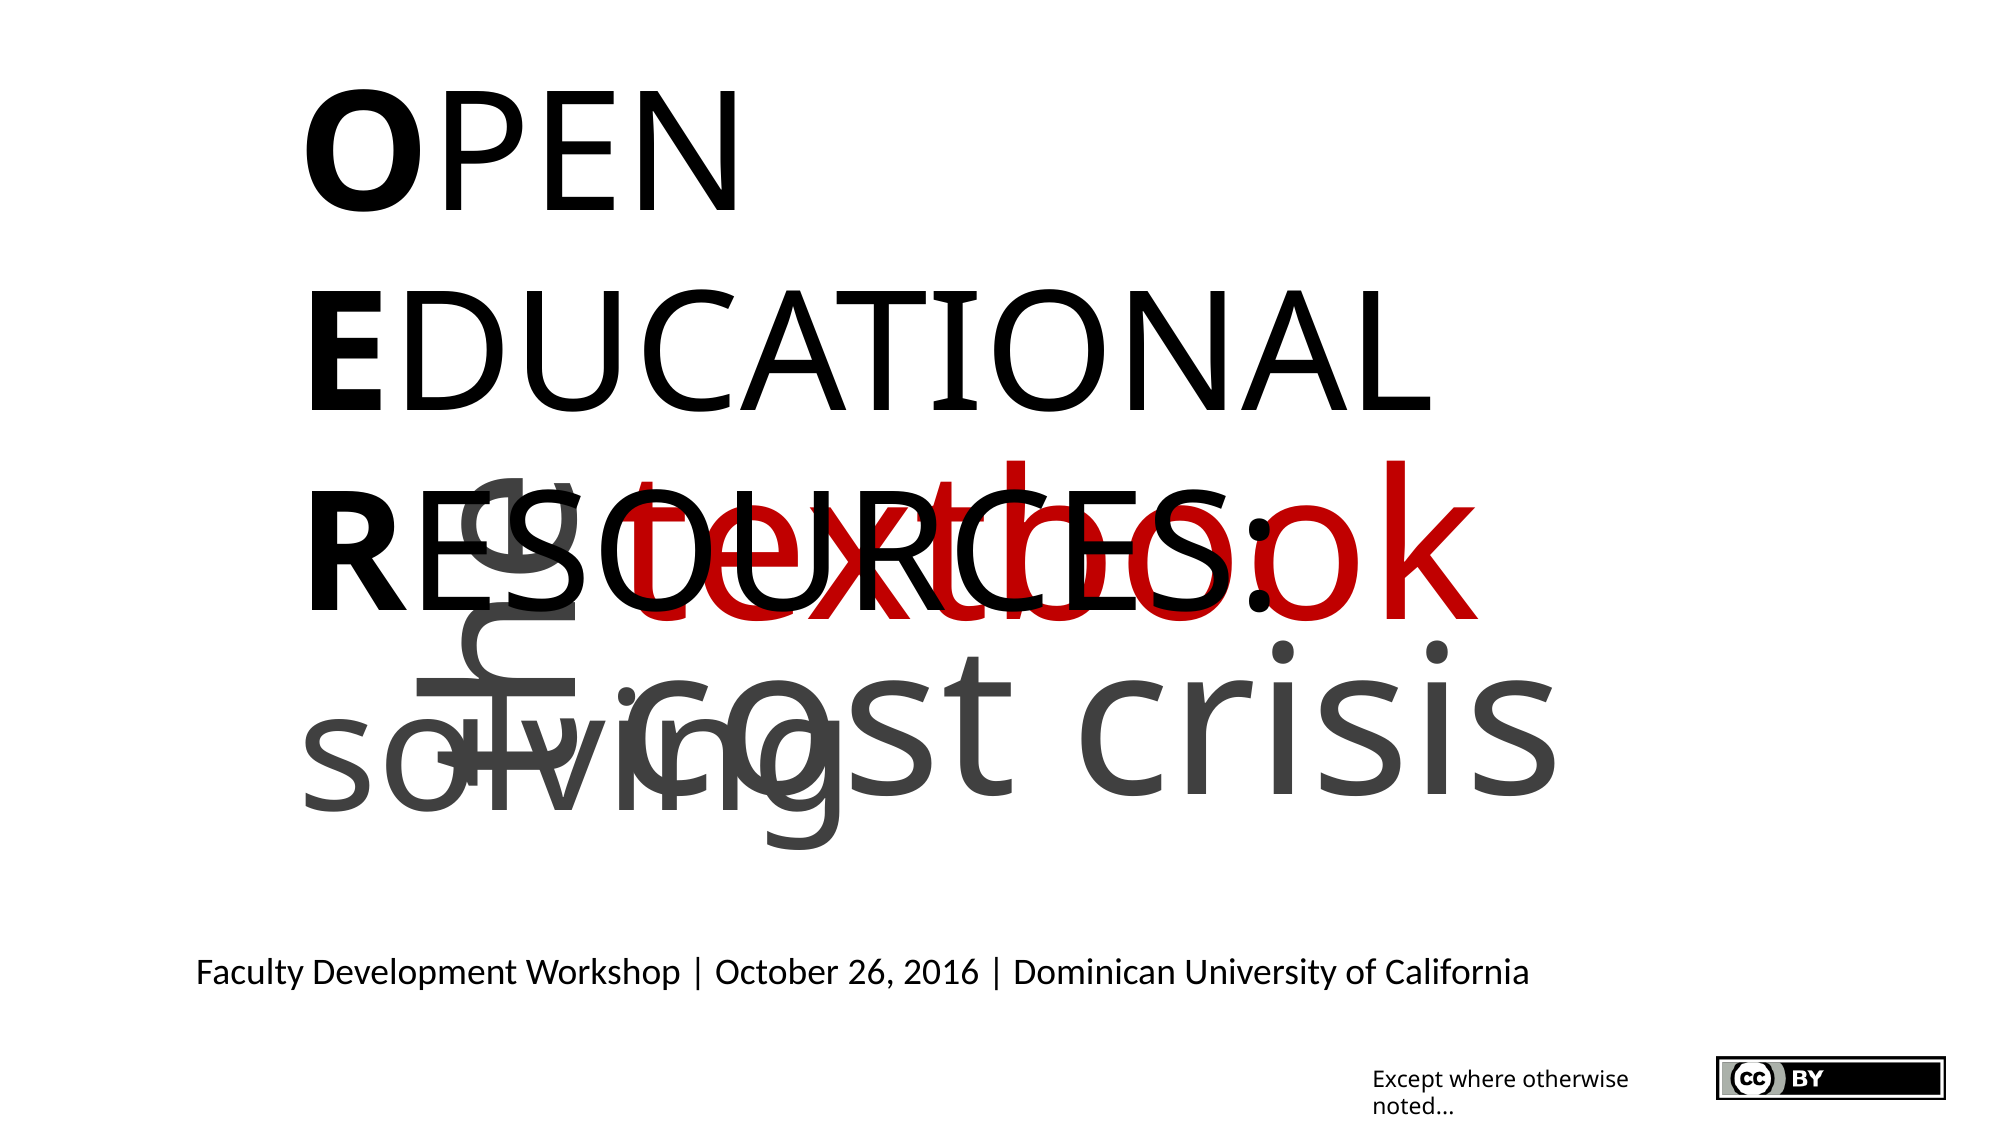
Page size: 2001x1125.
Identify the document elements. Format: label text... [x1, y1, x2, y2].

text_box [359, 330, 1665, 976]
text_box Open Educational Resources: solving [282, 36, 1742, 423]
picture [1716, 1056, 1946, 1100]
text_box Faculty Development Workshop | October 26, 2016 | Dominican University of California [181, 939, 1840, 1000]
text_box Except where otherwise noted... [1357, 1056, 1717, 1125]
